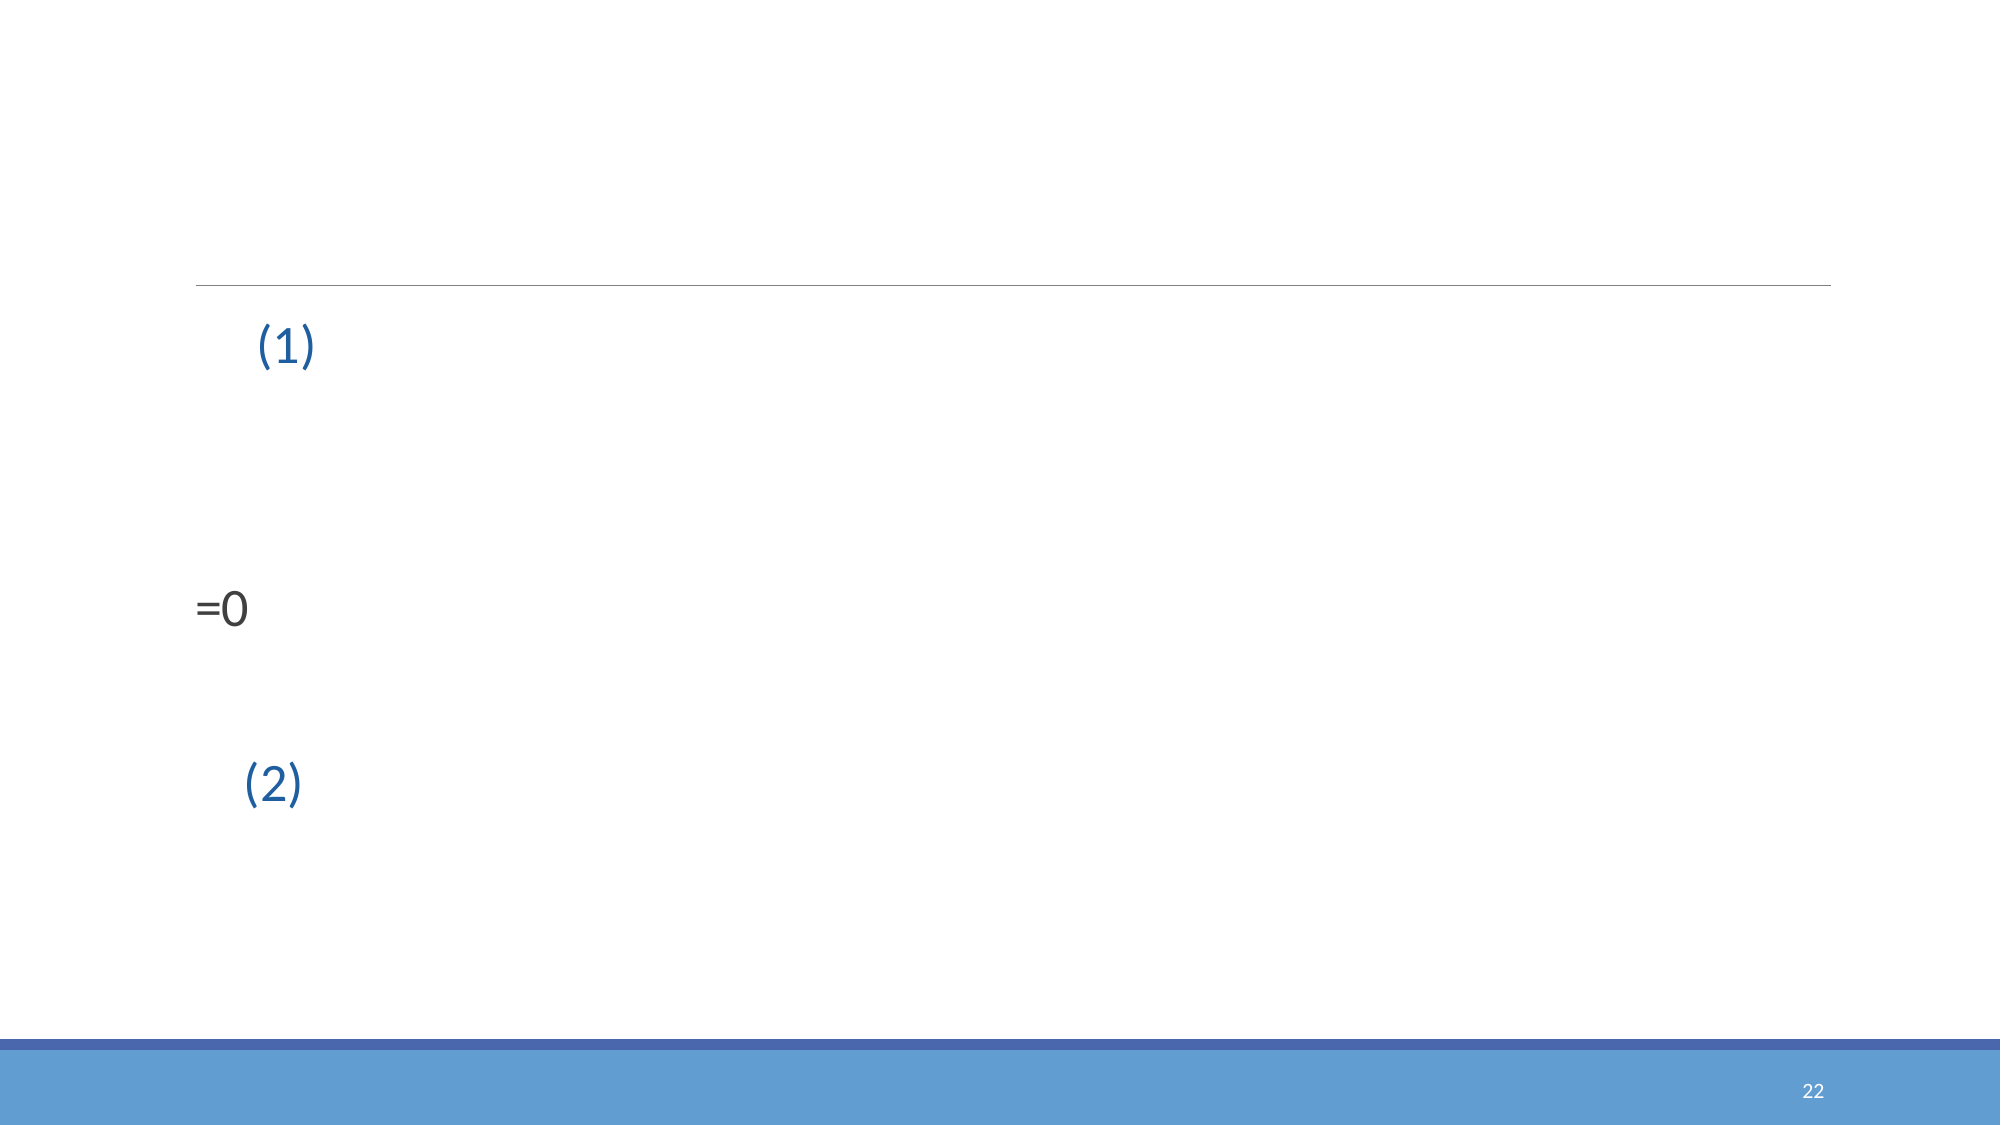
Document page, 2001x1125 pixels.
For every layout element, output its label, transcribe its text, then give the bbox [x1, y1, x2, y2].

slide_number 22 [1624, 1059, 1840, 1120]
